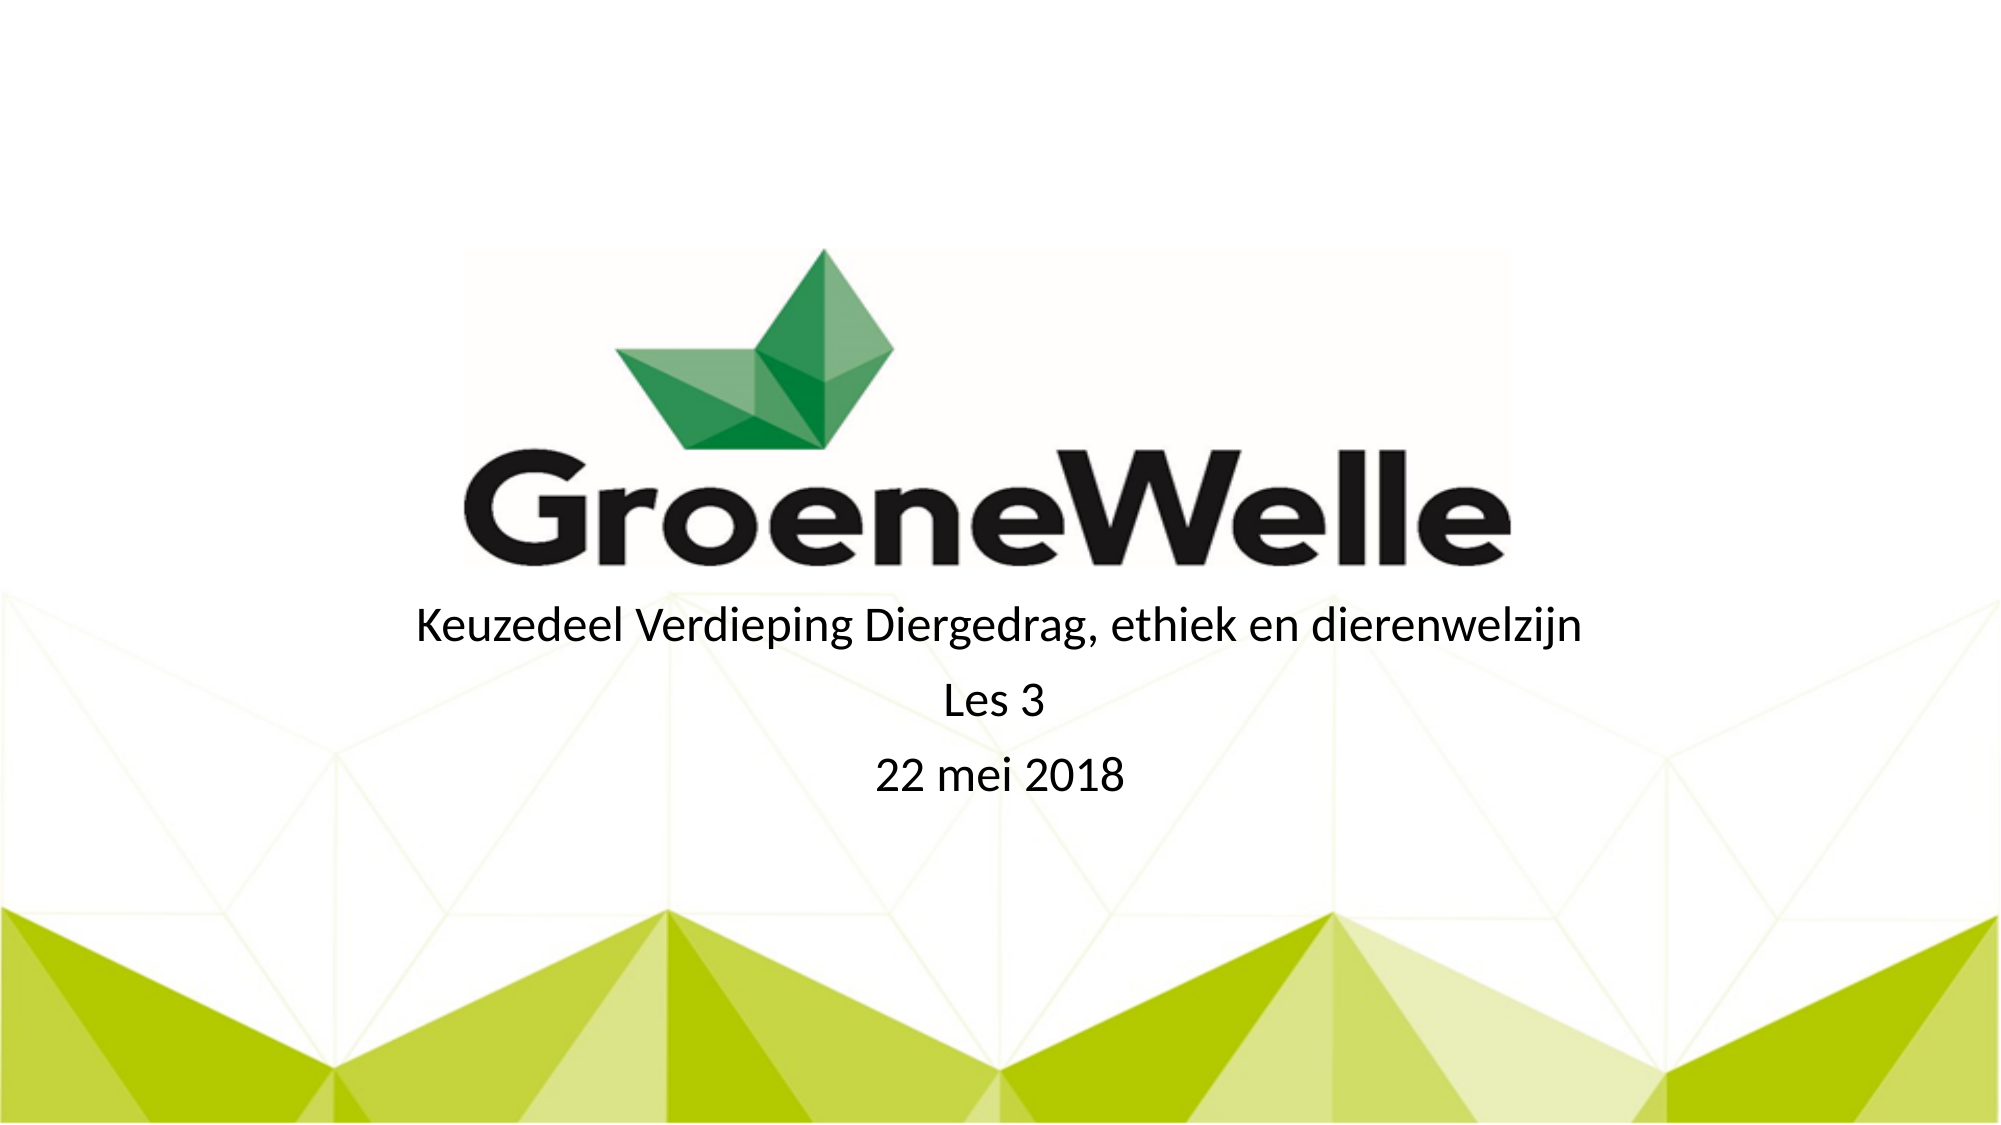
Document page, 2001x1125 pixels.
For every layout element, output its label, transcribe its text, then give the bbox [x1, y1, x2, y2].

picture [0, 0, 2001, 1125]
subtitle Keuzedeel Verdieping Diergedrag, ethiek en dierenwelzijn Les 3 22 mei 2018 [249, 590, 1750, 863]
